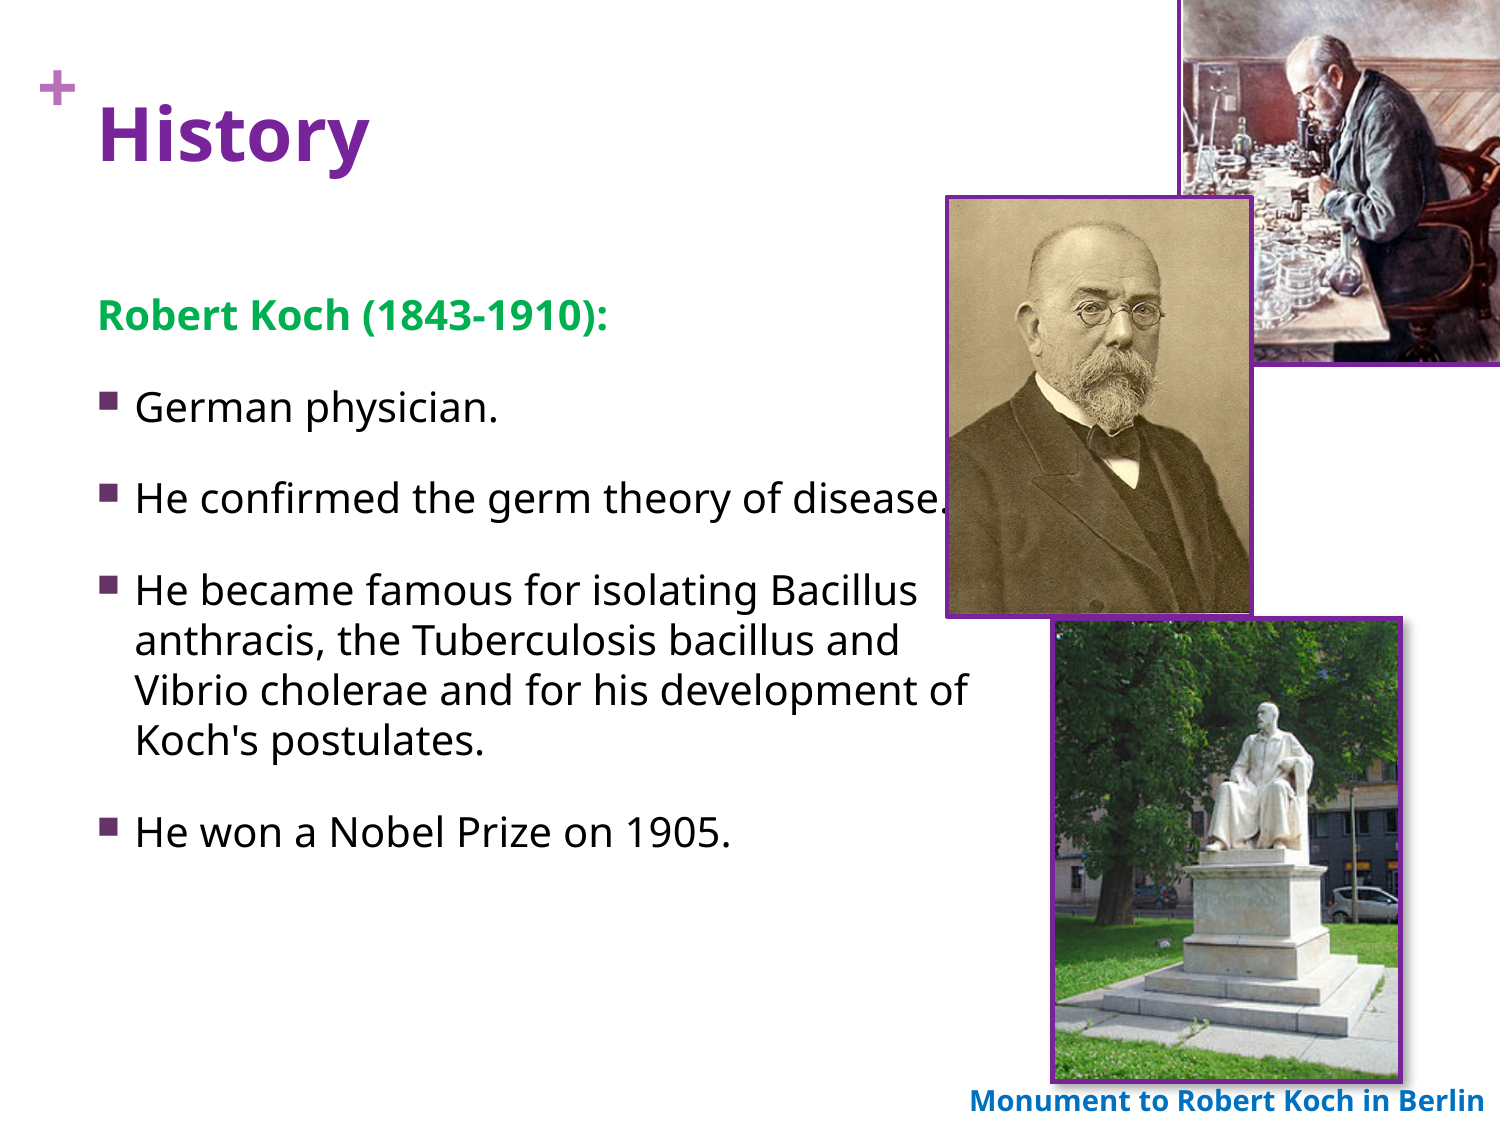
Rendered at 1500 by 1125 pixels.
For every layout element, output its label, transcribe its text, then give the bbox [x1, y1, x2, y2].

title History [81, 79, 1173, 263]
picture [948, 0, 1500, 615]
picture [1054, 620, 1399, 1080]
text_box Monument to Robert Koch in Berlin [954, 1074, 1500, 1125]
list Robert Koch (1843-1910): German physician. He confirmed the germ theory of disease. He became famous for isolating Bacillus anthracis, the Tuberculosis bacillus and Vibrio cholerae and for his development of Koch's postulates. He won a Nobel Prize on 1905. [81, 281, 997, 1055]
